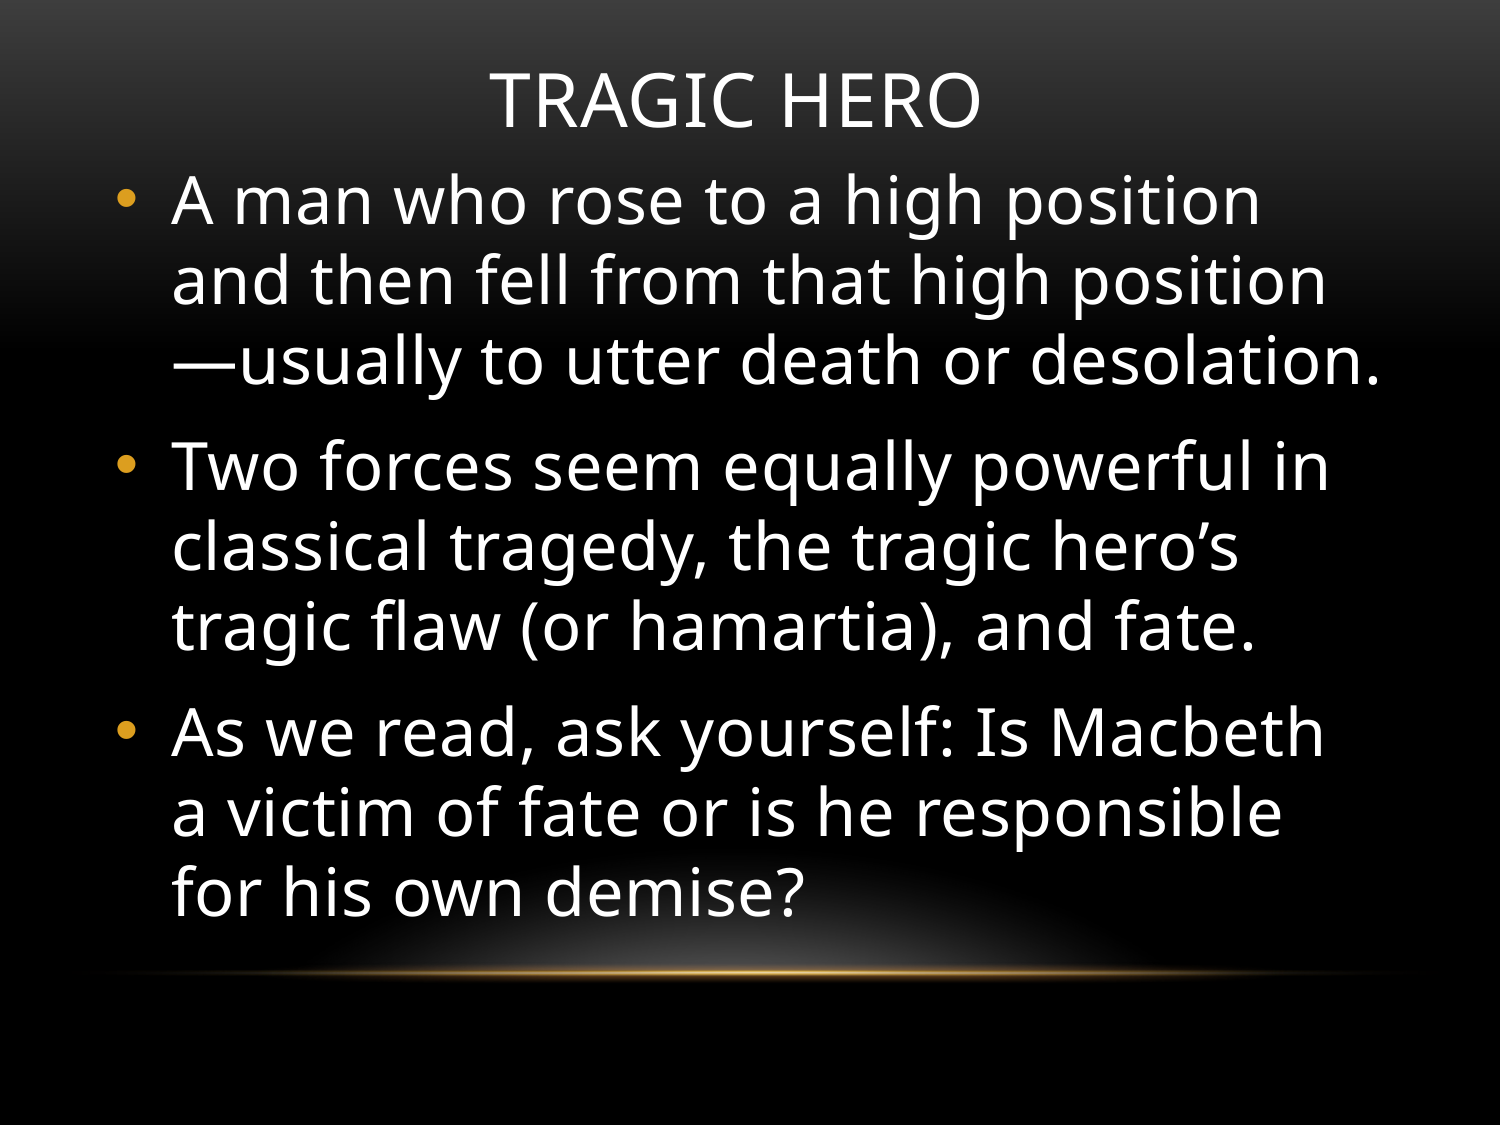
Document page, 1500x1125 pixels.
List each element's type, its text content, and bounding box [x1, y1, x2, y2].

title Tragic hero [87, 0, 1388, 150]
picture [0, 0, 1500, 1125]
list A man who rose to a high position and then fell from that high position—usually to utter death or desolation. Two forces seem equally powerful in classical tragedy, the tragic hero’s tragic flaw (or hamartia), and fate. As we read, ask yourself: Is Macbeth a victim of fate or is he responsible for his own demise? [99, 149, 1400, 1050]
